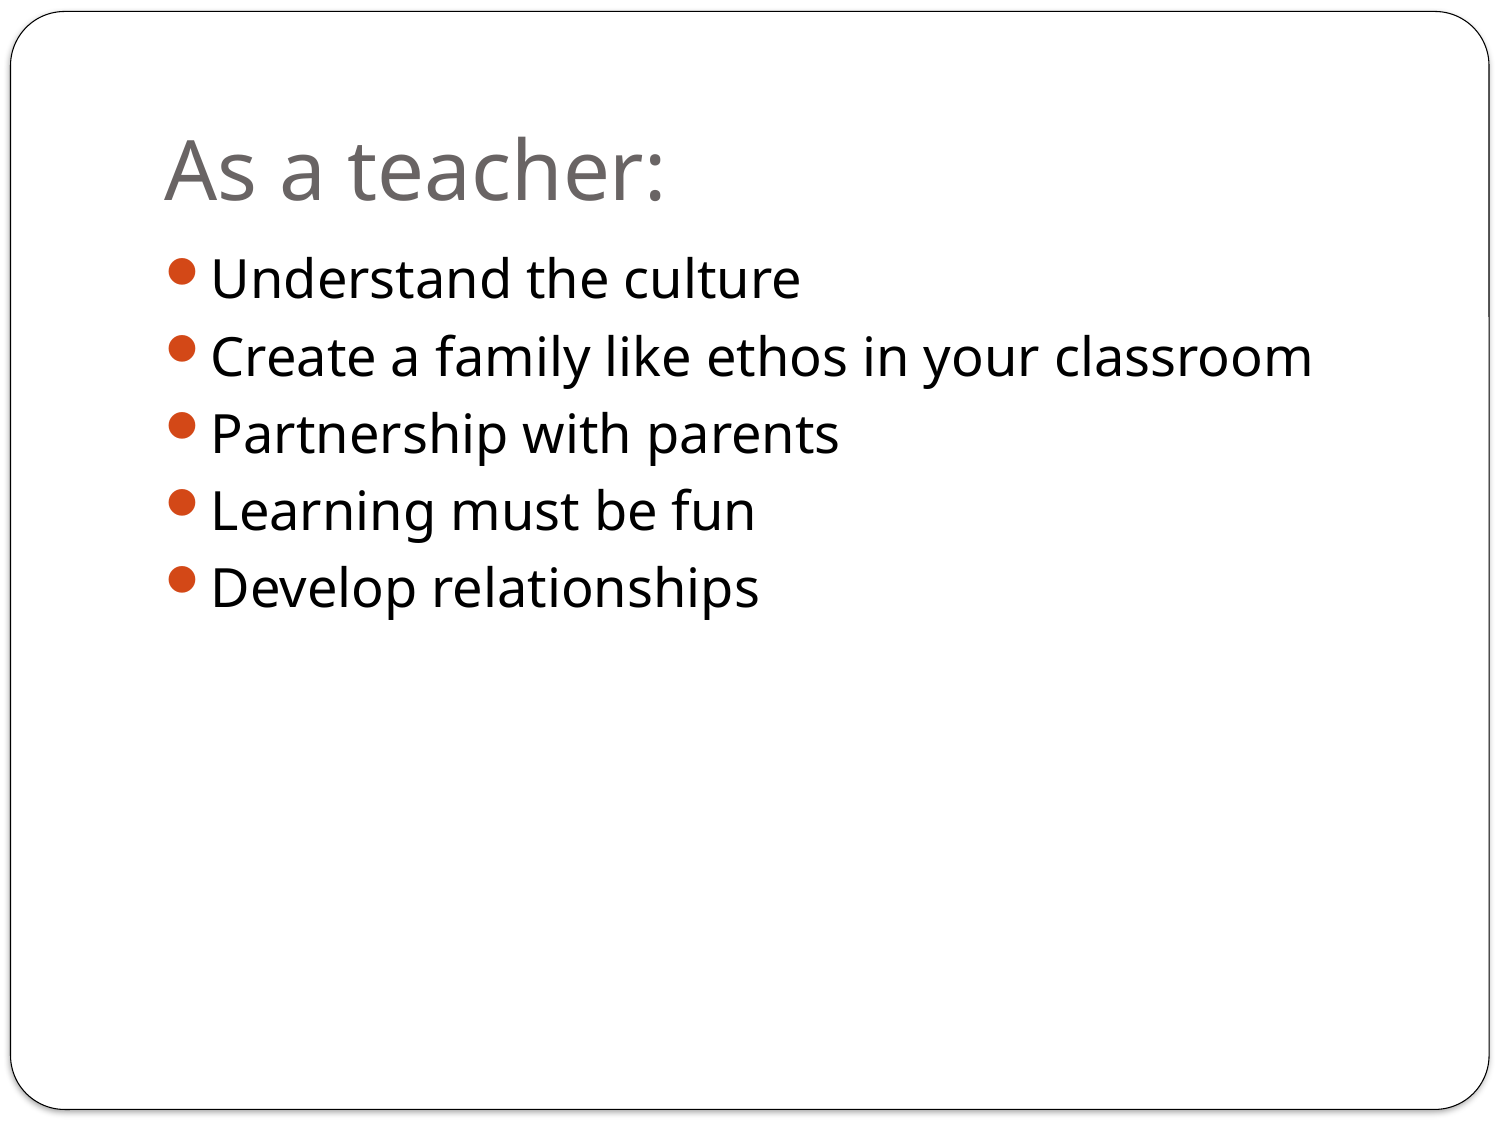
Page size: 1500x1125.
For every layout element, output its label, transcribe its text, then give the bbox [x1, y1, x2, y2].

title As a teacher: [150, 45, 1425, 233]
list Understand the culture Create a family like ethos in your classroom Partnership with parents Learning must be fun Develop relationships [150, 237, 1425, 988]
